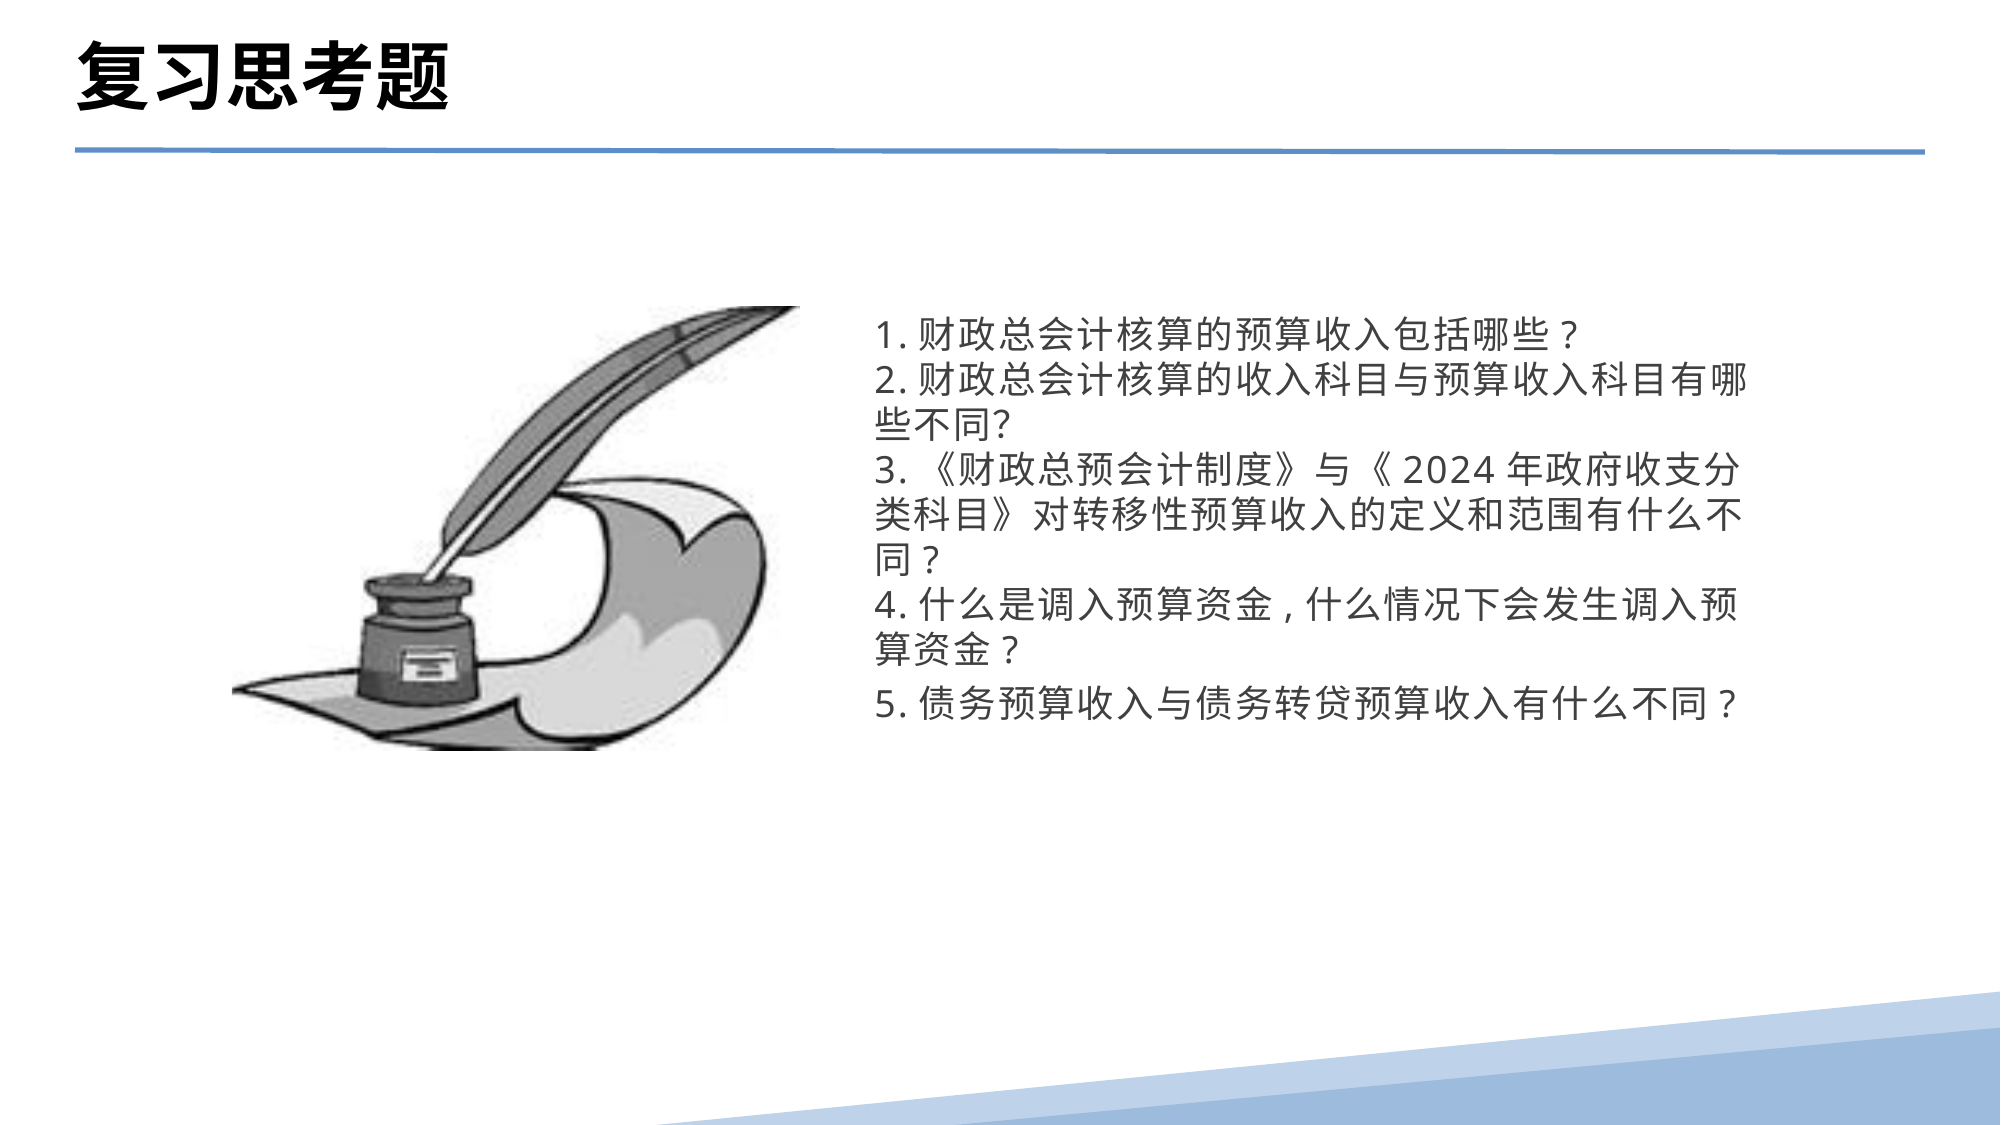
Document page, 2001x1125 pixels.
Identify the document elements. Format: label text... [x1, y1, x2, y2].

picture [231, 306, 800, 751]
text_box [656, 991, 2000, 1125]
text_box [74, 149, 1925, 153]
text_box 1.财政总会计核算的预算收入包括哪些? 2.财政总会计核算的收入科目与预算收入科目有哪些不同？ 3.《财政总预会计制度》与《2024年政府收支分类科目》对转移性预算收入的定义和范围有什么不同? 4.什么是调入预算资金,什么情况下会发生调入预算资金? 5.债务预算收入与债务转贷预算收入有什么不同? [863, 306, 1769, 969]
text_box 复习思考题 [75, 24, 1925, 125]
